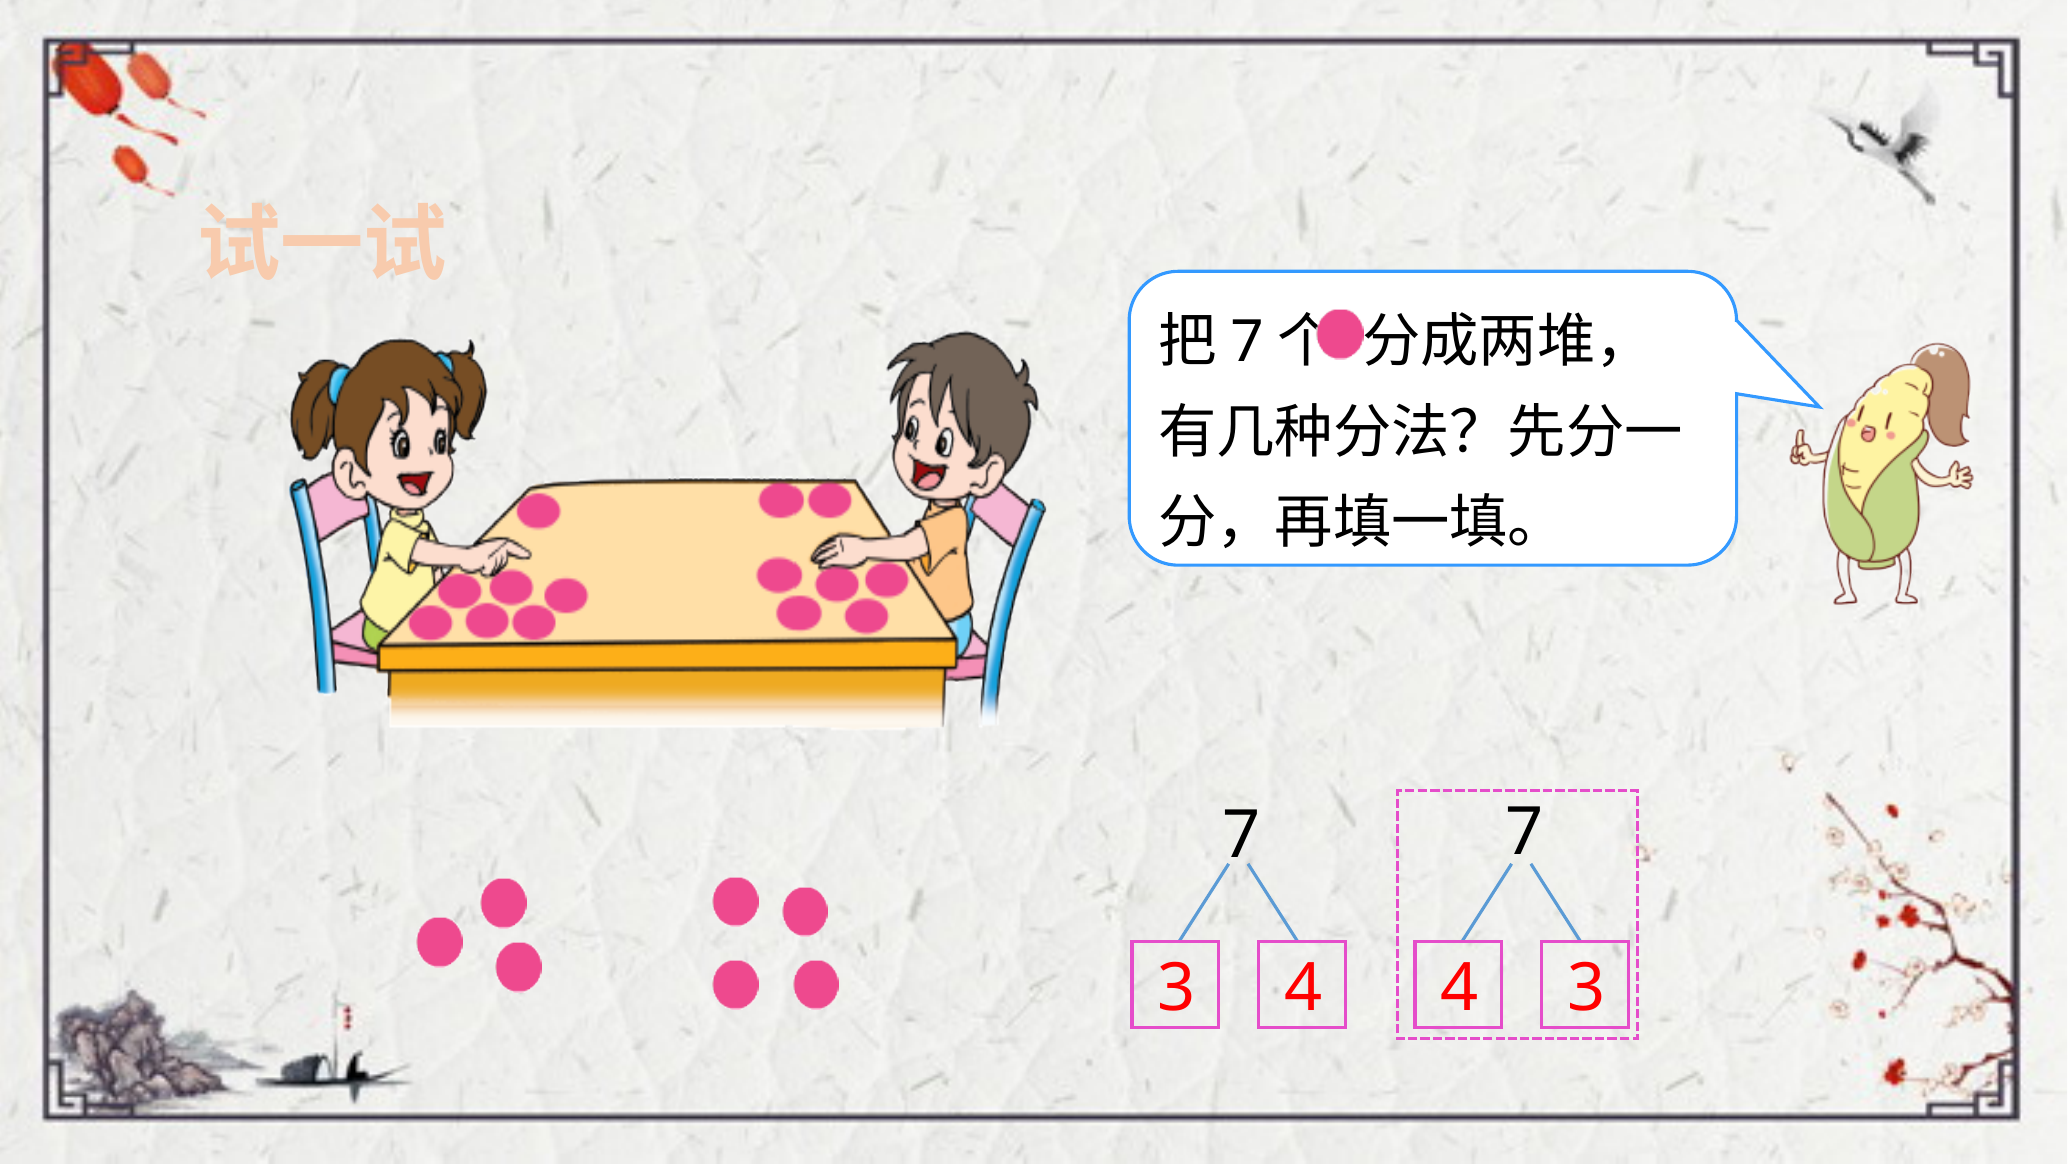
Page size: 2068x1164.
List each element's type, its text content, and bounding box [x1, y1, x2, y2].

text_box 试一试 [182, 182, 463, 298]
text_box 3 [1142, 1028, 1227, 1032]
text_box 4 [1269, 936, 1354, 1032]
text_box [1131, 783, 1346, 1028]
picture [0, 0, 2068, 1164]
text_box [1129, 271, 1990, 613]
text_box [413, 876, 839, 1010]
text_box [1397, 780, 1638, 1039]
